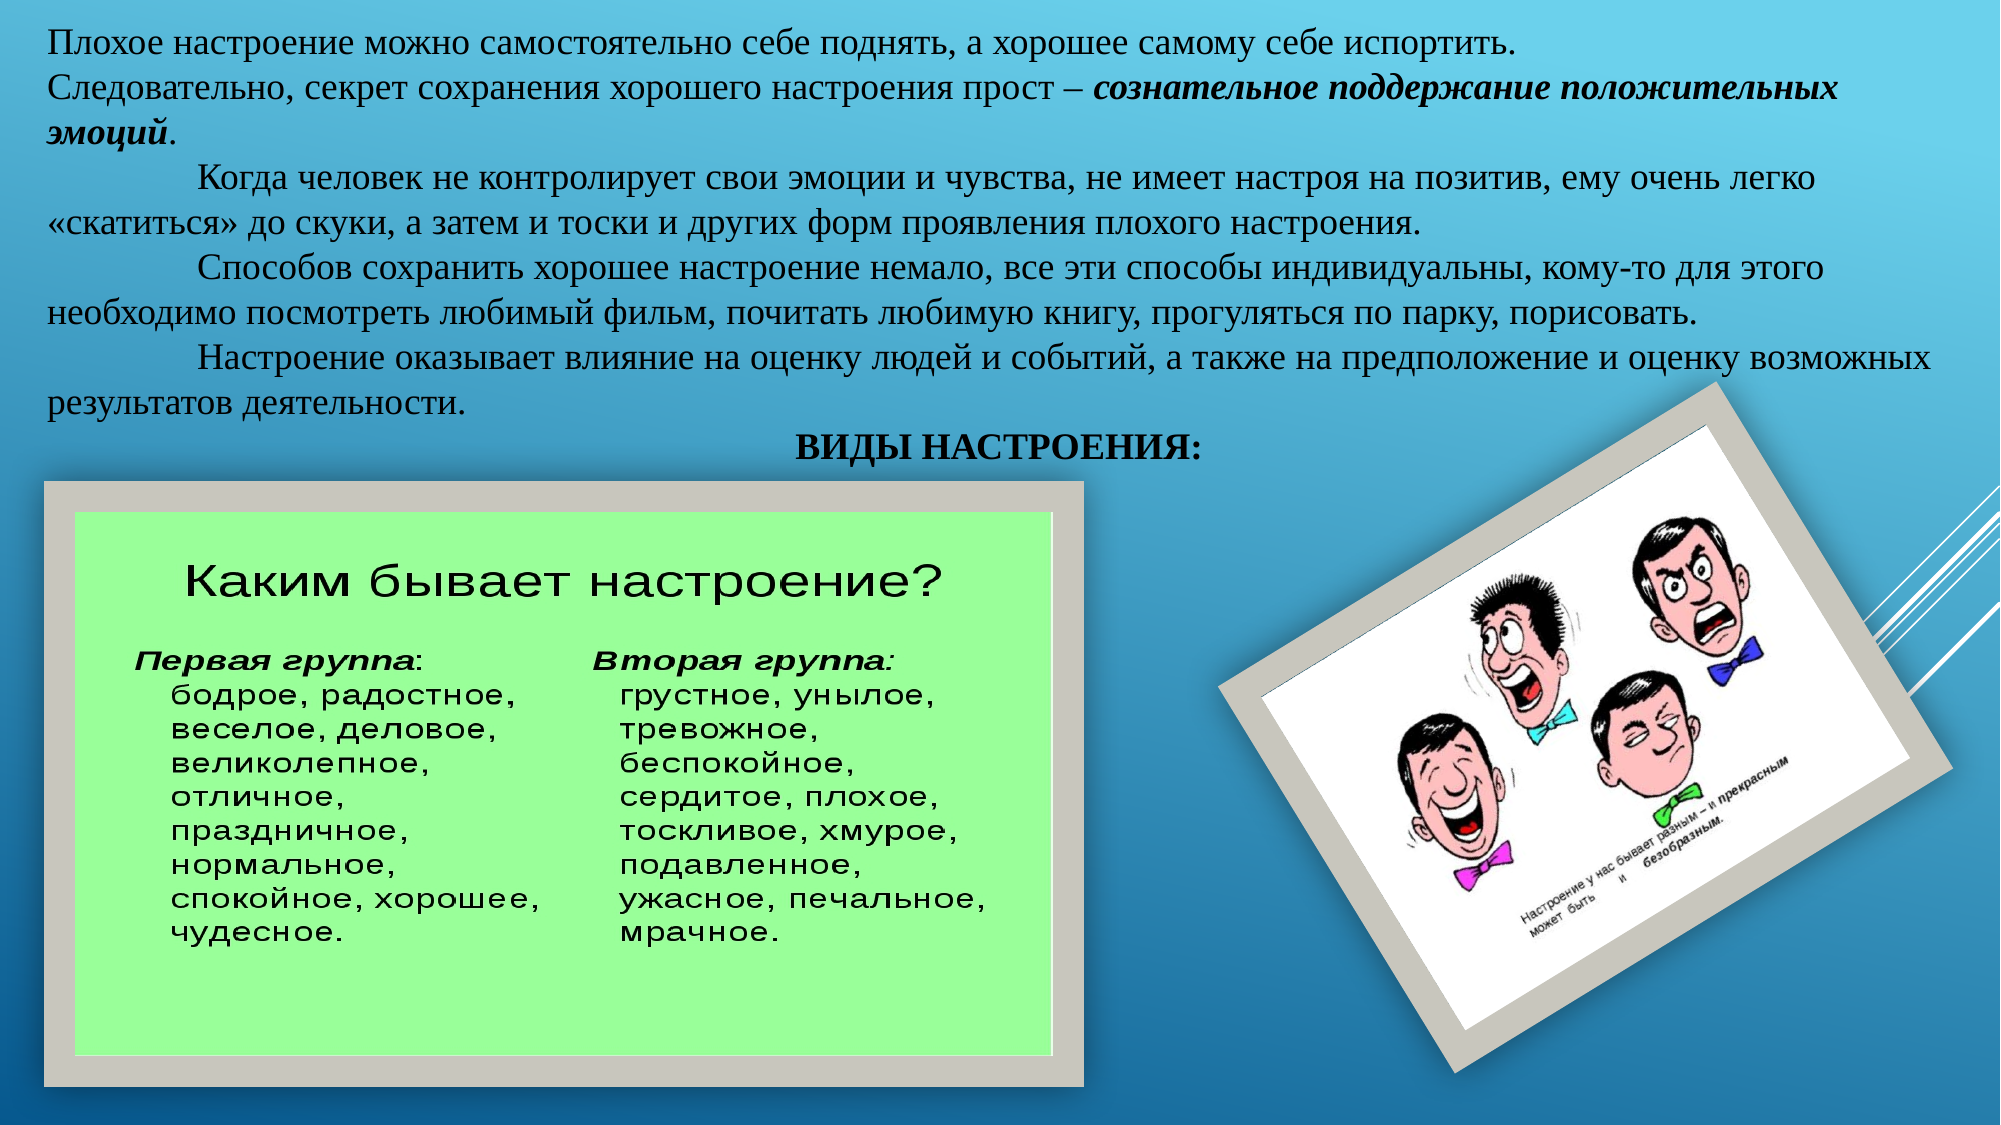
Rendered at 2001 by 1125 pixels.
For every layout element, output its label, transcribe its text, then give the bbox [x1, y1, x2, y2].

picture [1262, 426, 1909, 1030]
picture [74, 511, 1054, 1057]
text_box Плохое настроение можно самостоятельно себе поднять, а хорошее самому себе испортить. Следовательно, секрет сохранения хорошего настроения прост – сознательное поддержание положительных эмоций. Когда человек не контролирует свои эмоции и чувства, не имеет настроя на позитив, ему очень легко «скатиться» до скуки, а затем и тоски и других форм проявления плохого настроения. Способов сохранить хорошее настроение немало, все эти способы индивидуальны, кому-то для этого необходимо посмотреть любимый фильм, почитать любимую книгу, прогуляться по парку, порисовать. Настроение оказывает влияние на оценку людей и событий, а также на предположение и оценку возможных результатов деятельности. ВИДЫ НАСТРОЕНИЯ: [32, 9, 1967, 520]
